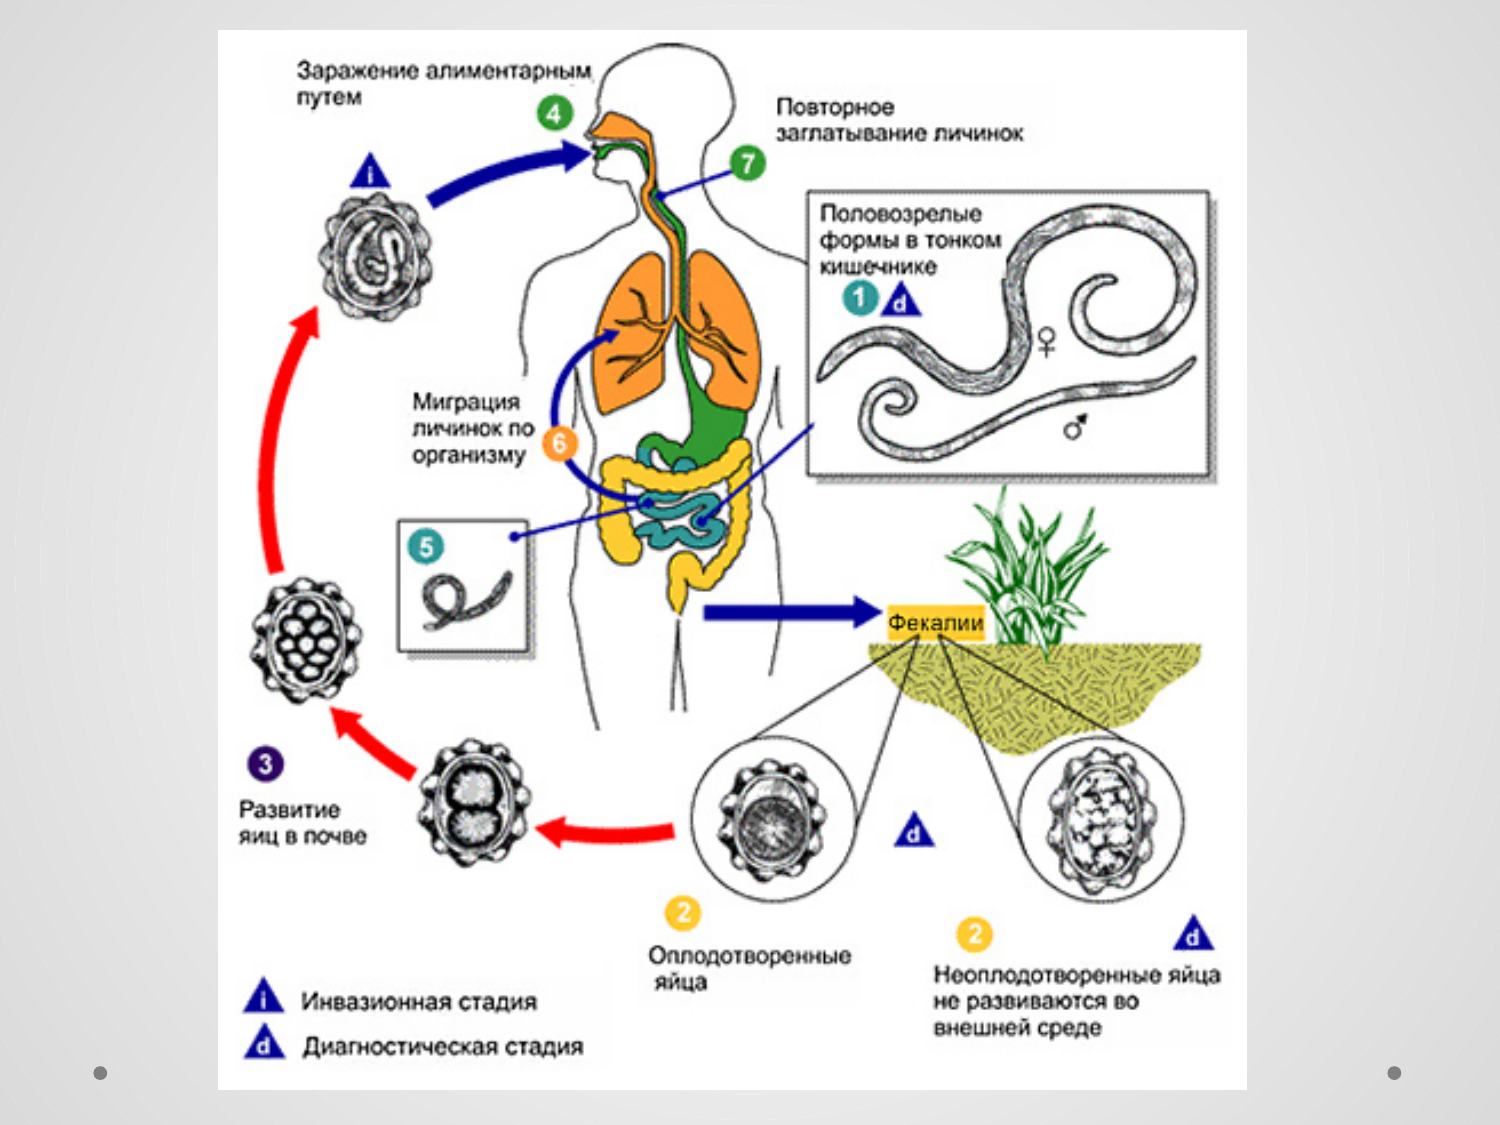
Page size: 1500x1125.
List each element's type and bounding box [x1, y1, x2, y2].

picture [218, 29, 1247, 1091]
